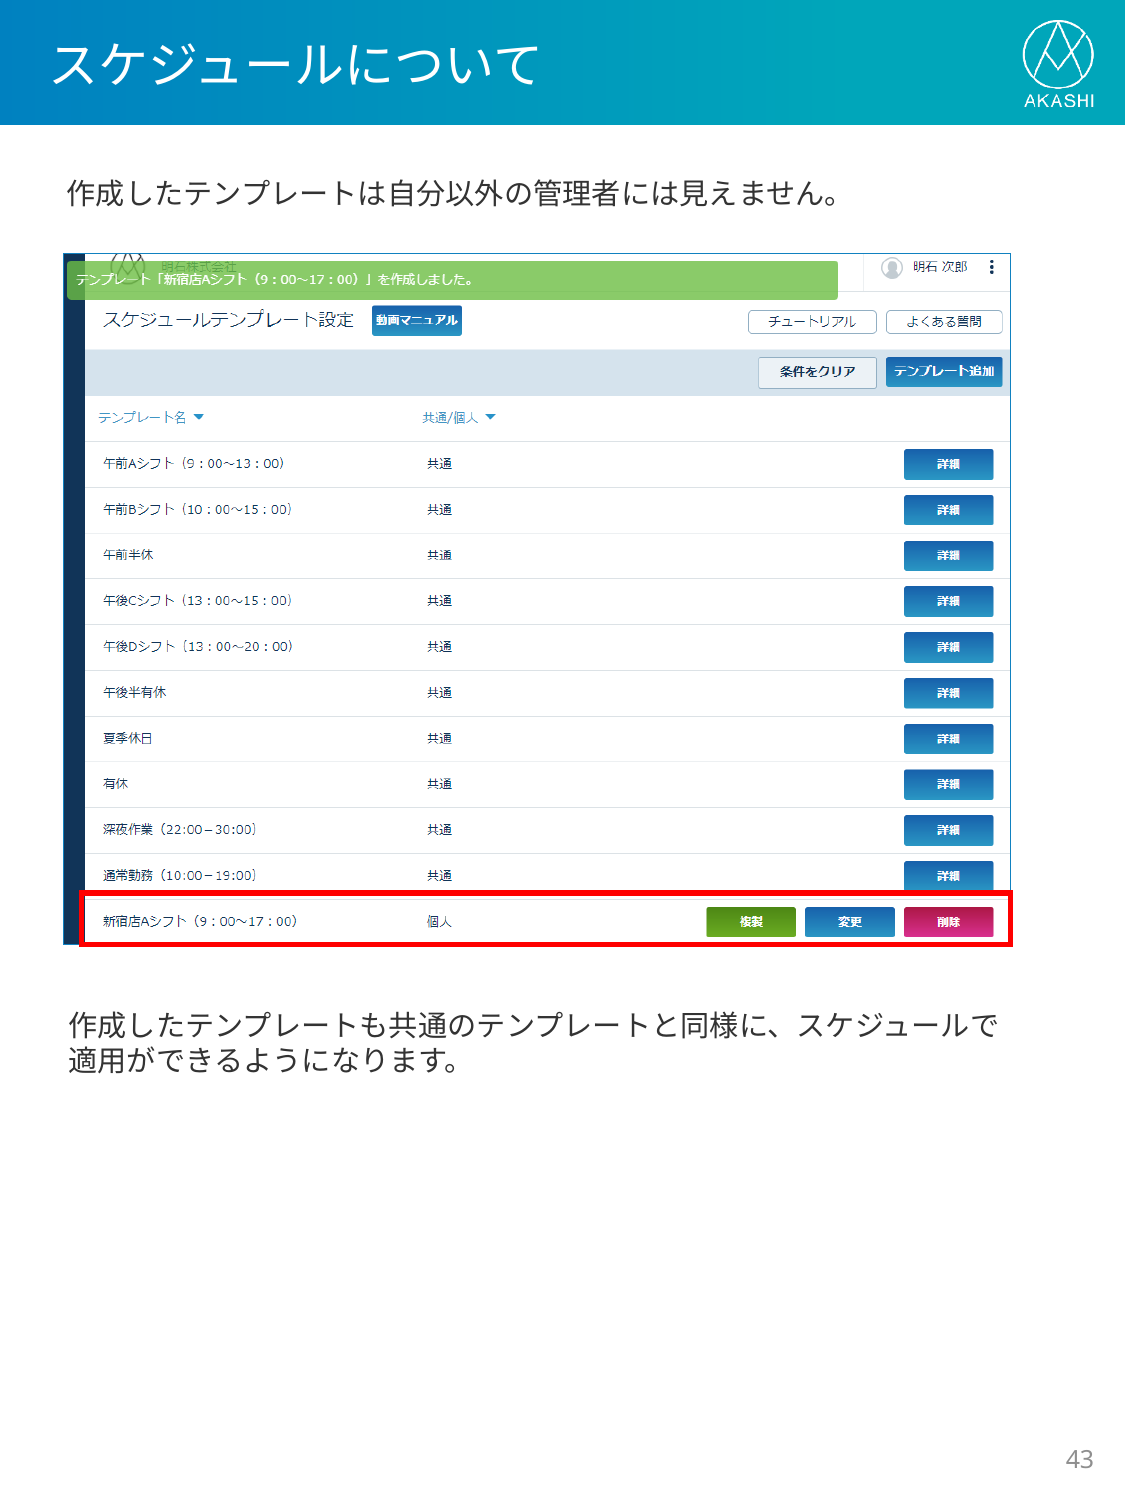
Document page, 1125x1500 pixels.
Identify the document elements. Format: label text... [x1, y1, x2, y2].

slide_number 42 [856, 1420, 1110, 1500]
text_box 作成したテンプレートは自分以外の管理者には見えません。 [51, 168, 1023, 218]
title スケジュールについて [33, 0, 1045, 123]
picture [63, 253, 1011, 945]
text_box 作成したテンプレートも共通のテンプレートと同様に、スケジュールで適用ができるようになります。 [53, 1000, 1025, 1085]
picture [1045, 9, 1103, 117]
